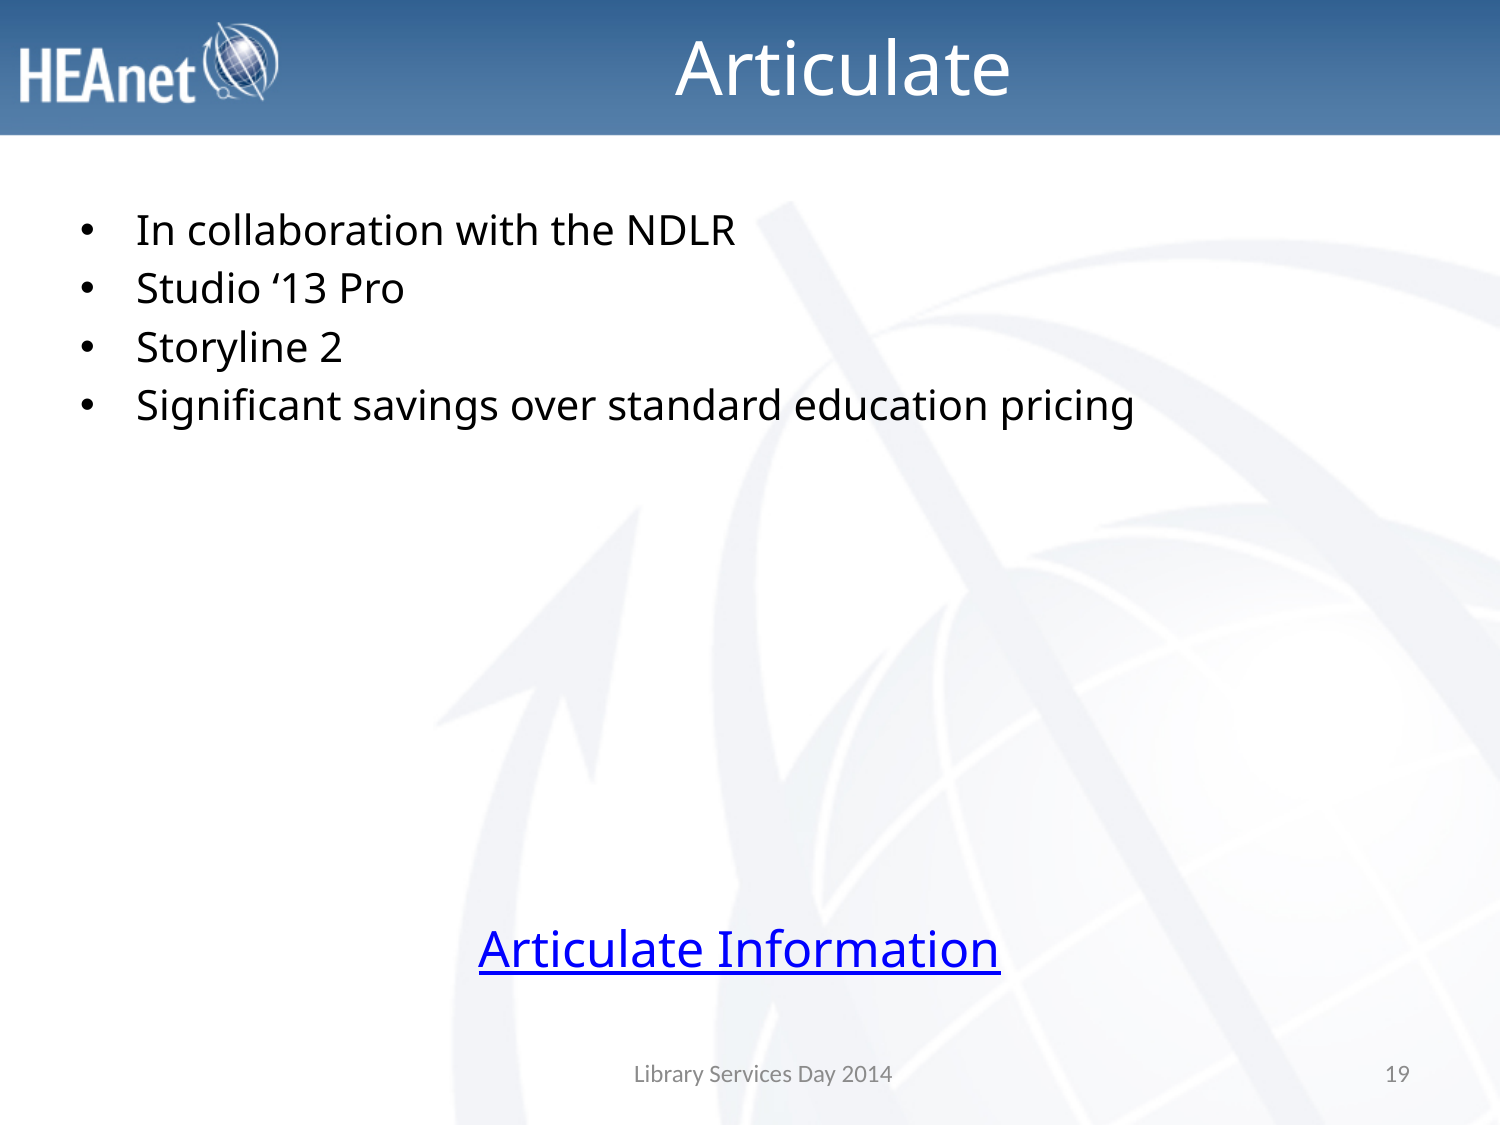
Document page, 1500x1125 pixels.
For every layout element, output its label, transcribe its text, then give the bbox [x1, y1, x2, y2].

picture [0, 0, 1500, 1125]
list In collaboration with the NDLR Studio ‘13 Pro Storyline 2 Significant savings over standard education pricing Articulate Information [64, 196, 1415, 1035]
footer Library Services Day 2014 [454, 1042, 1073, 1103]
title Articulate [312, 0, 1376, 160]
slide_number 19 [1074, 1042, 1425, 1103]
